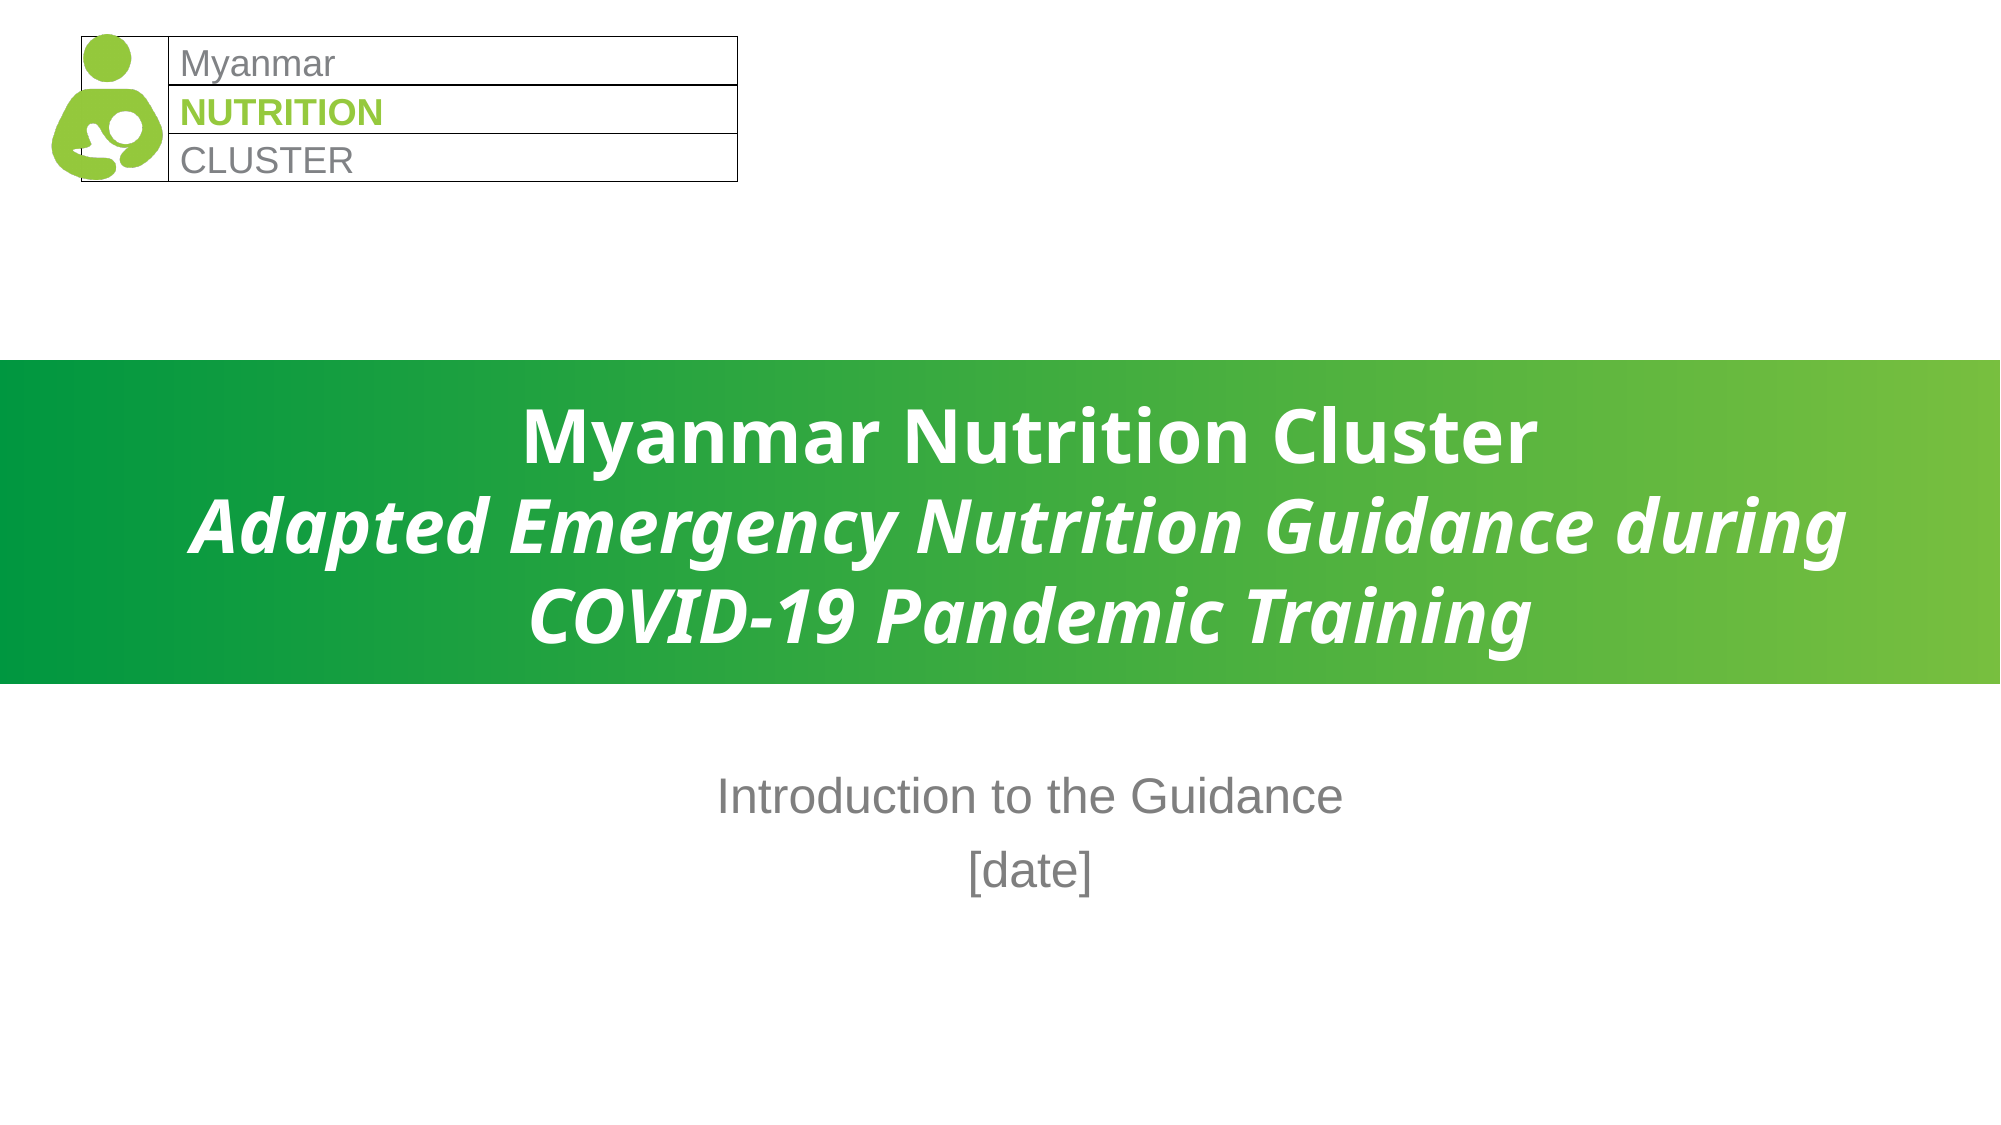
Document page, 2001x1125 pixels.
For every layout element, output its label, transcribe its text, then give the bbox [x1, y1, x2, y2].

table_cell NUTRITION [184, 86, 737, 133]
text_box Introduction to the Guidance [date] [393, 762, 1668, 939]
table_cell CLUSTER [184, 134, 737, 181]
text_box Myanmar Nutrition Cluster Adapted Emergency Nutrition Guidance during COVID-19 Pandemic Training [28, 380, 2000, 669]
table_header Myanmar [183, 37, 737, 84]
picture [34, 34, 181, 180]
